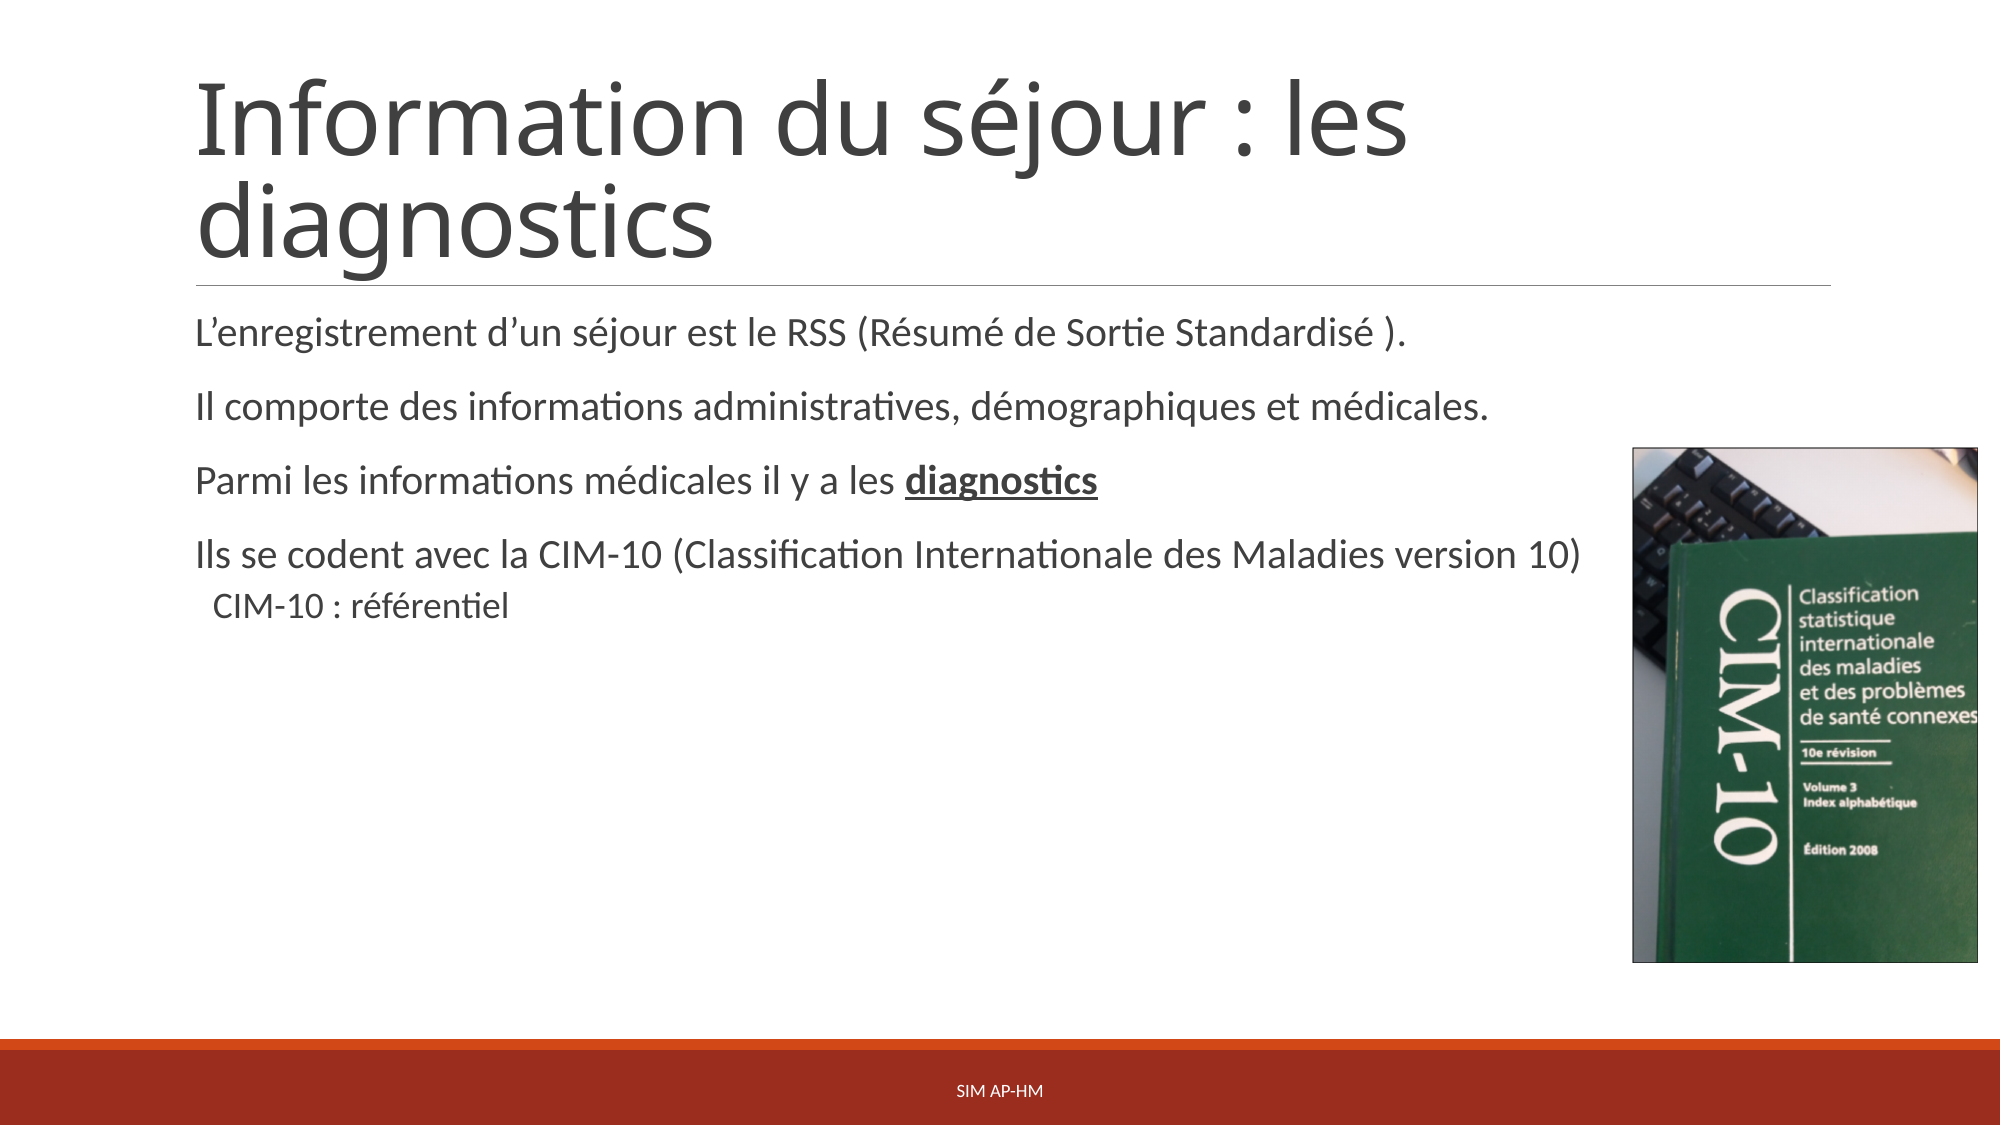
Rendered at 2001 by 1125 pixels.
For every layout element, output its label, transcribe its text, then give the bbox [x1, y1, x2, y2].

picture [1546, 448, 2000, 963]
footer SIM AP-HM [604, 1059, 1396, 1120]
title Information du séjour : les diagnostics [180, 47, 1830, 285]
list L’enregistrement d’un séjour est le RSS (Résumé de Sortie Standardisé ). Il comporte des informations administratives, démographiques et médicales. Parmi les informations médicales il y a les diagnostics Ils se codent avec la CIM-10 (Classification Internationale des Maladies version 10) CIM-10 : référentiel [180, 302, 1830, 963]
